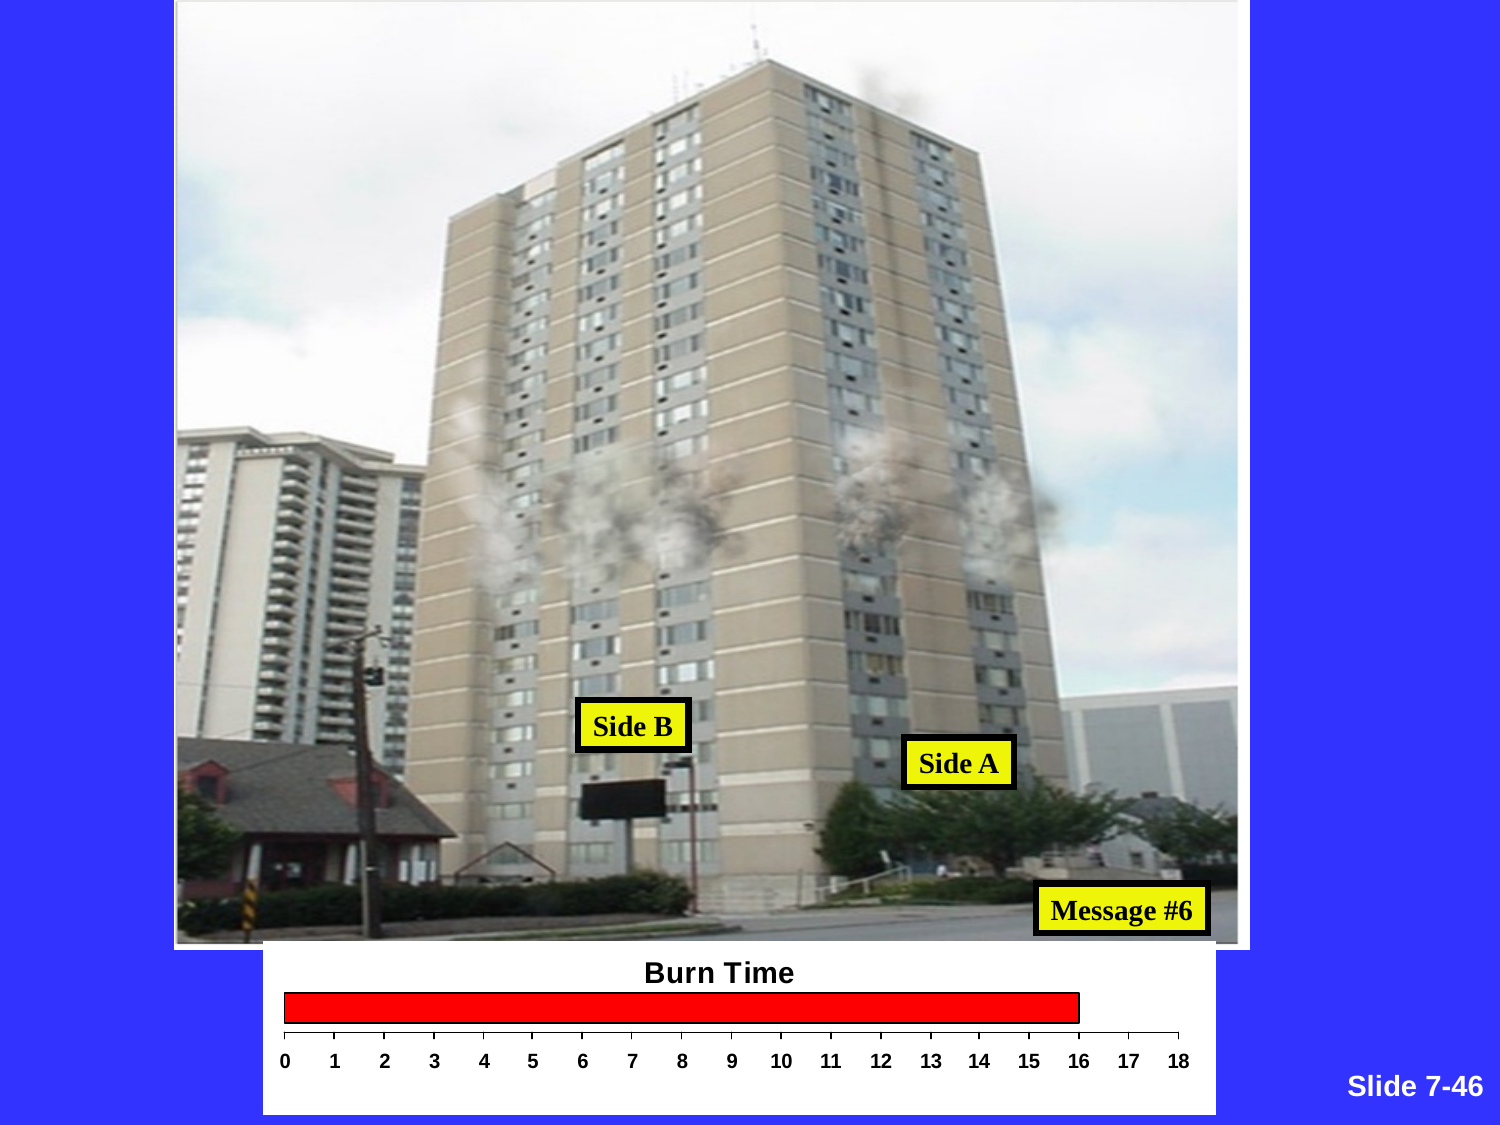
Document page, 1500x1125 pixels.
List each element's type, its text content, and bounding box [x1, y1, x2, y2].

picture [174, 0, 1251, 951]
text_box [262, 940, 1217, 1115]
slide_number Slide 7-188 [1148, 1059, 1500, 1125]
